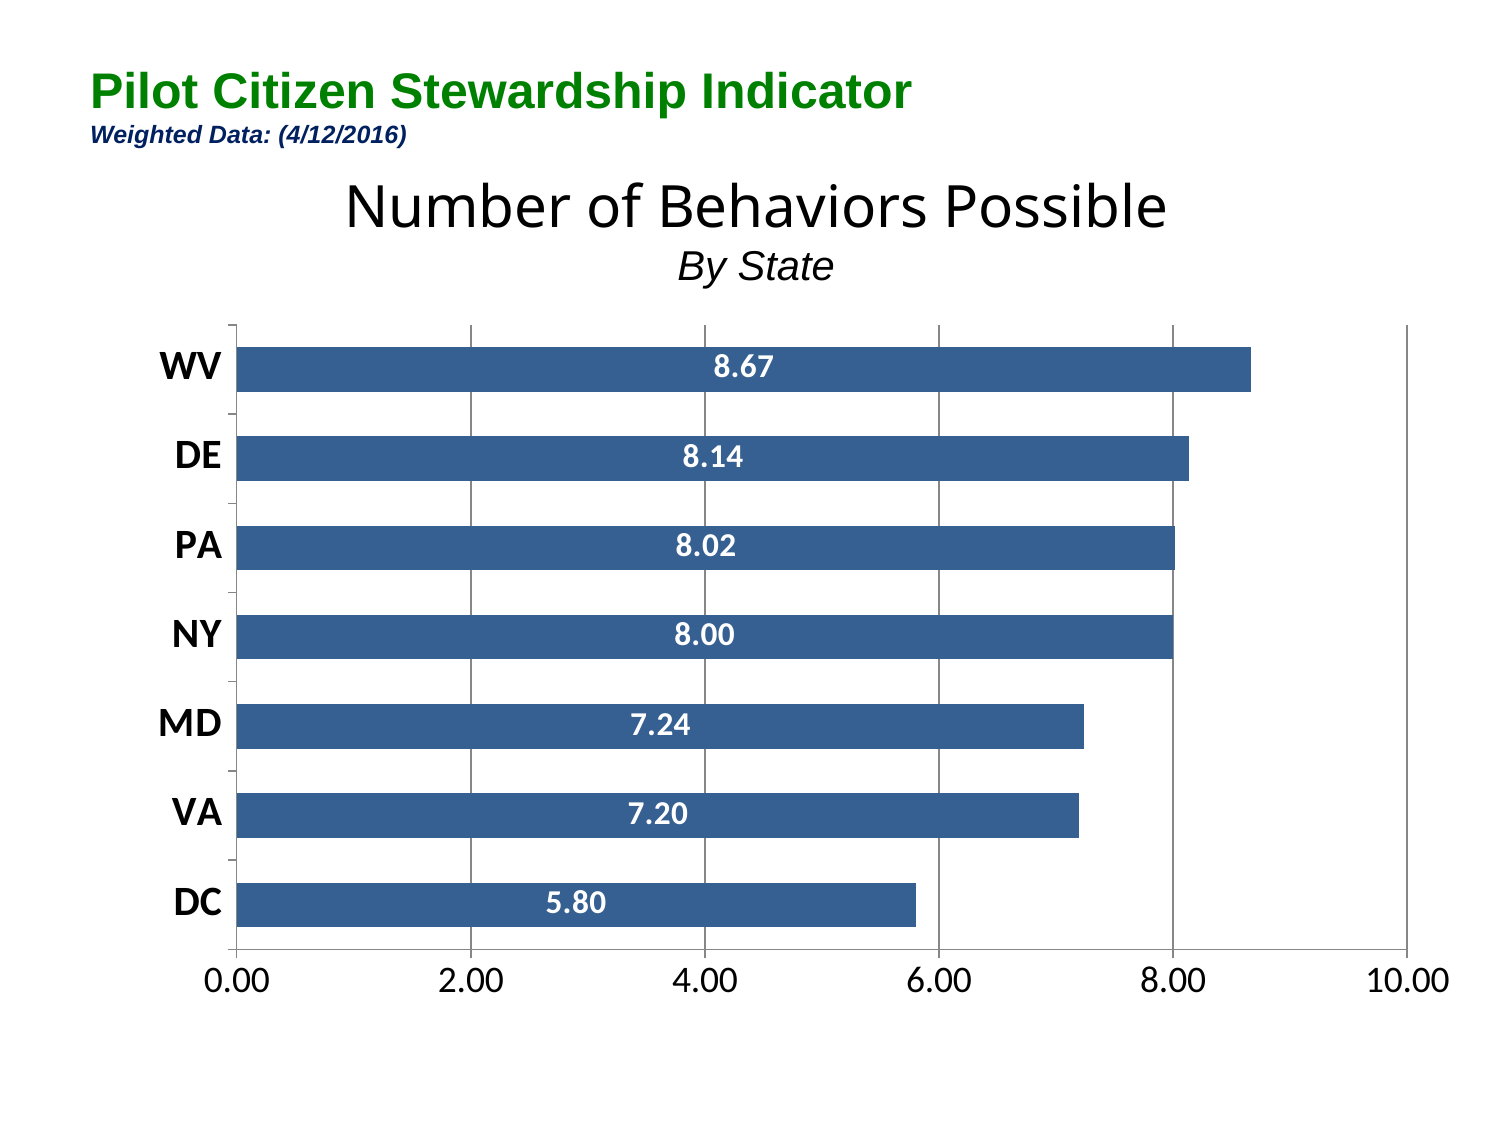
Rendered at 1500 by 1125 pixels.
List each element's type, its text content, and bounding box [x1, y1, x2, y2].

title Number of Behaviors Possible By State [81, 157, 1432, 249]
text_box Pilot Citizen Stewardship Indicator Weighted Data: (4/12/2016) [74, 45, 1425, 163]
chart [49, 250, 1463, 1051]
